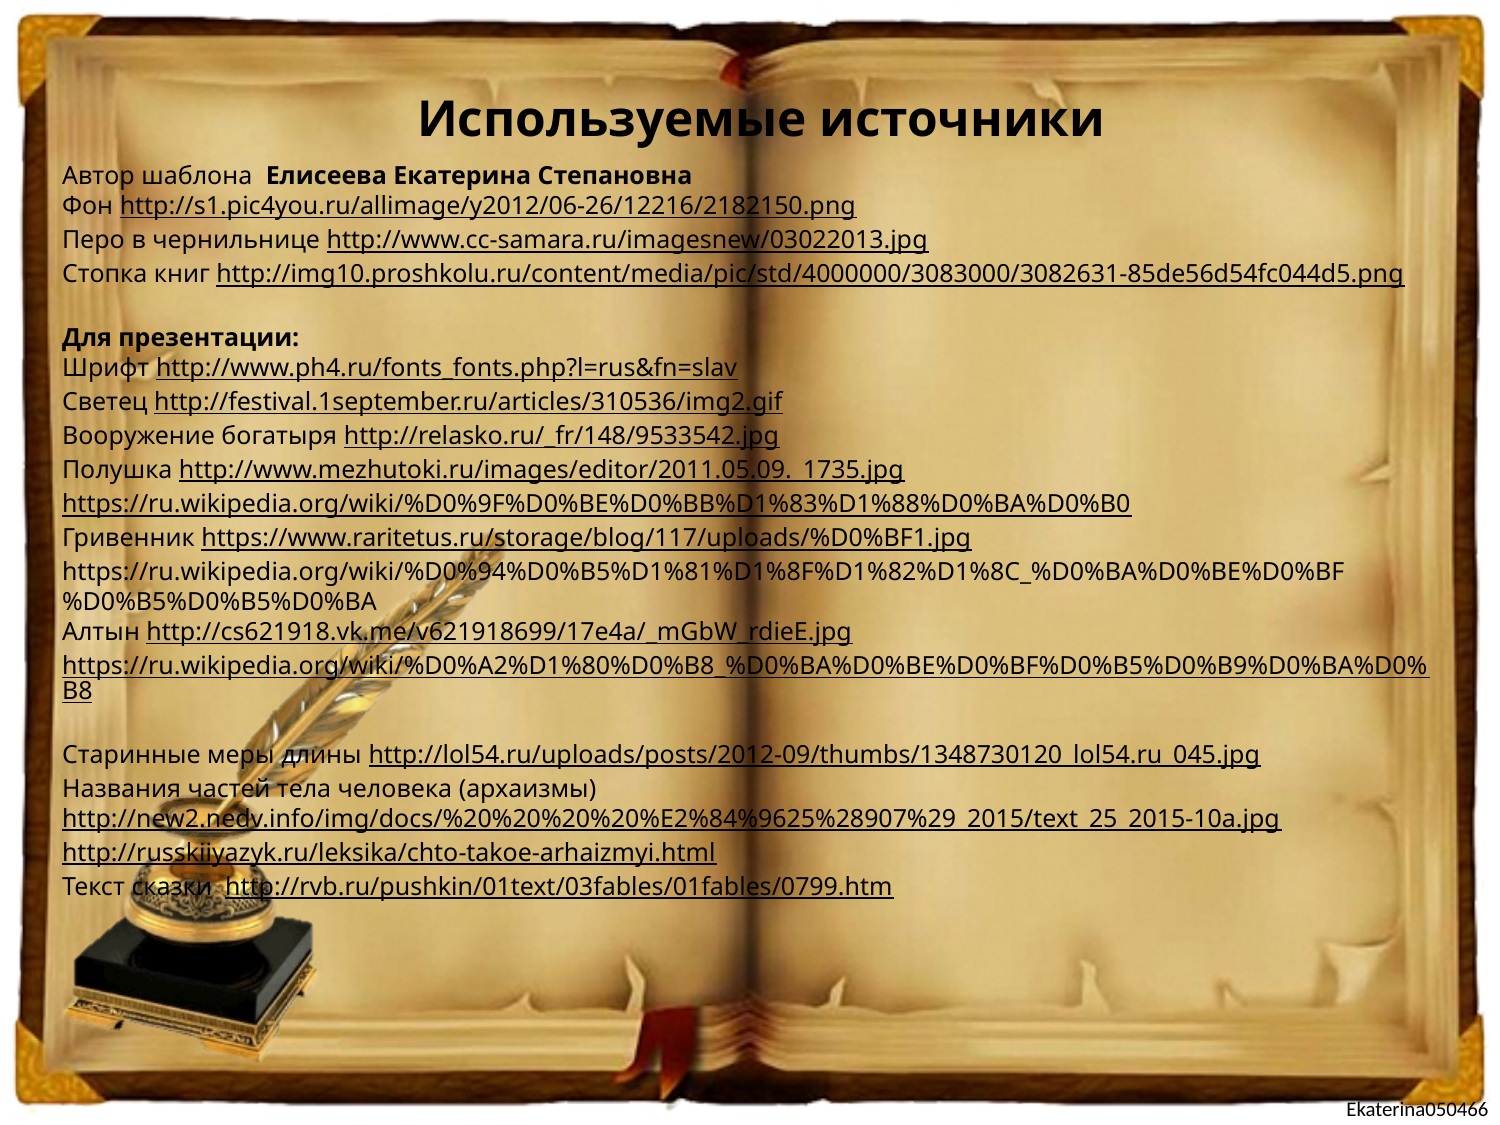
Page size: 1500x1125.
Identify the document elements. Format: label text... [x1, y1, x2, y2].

text_box Автор шаблона Елисеева Екатерина Степановна Фон http://s1.pic4you.ru/allimage/y2012/06-26/12216/2182150.png Перо в чернильнице http://www.cc-samara.ru/imagesnew/03022013.jpg Стопка книг http://img10.proshkolu.ru/content/media/pic/std/4000000/3083000/3082631-85de56d54fc044d5.png Для презентации: Шрифт http://www.ph4.ru/fonts_fonts.php?l=rus&fn=slav Светец http://festival.1september.ru/articles/310536/img2.gif Вооружение богатыря http://relasko.ru/_fr/148/9533542.jpg Полушка http://www.mezhutoki.ru/images/editor/2011.05.09._1735.jpg https://ru.wikipedia.org/wiki/%D0%9F%D0%BE%D0%BB%D1%83%D1%88%D0%BA%D0%B0 Гривенник https://www.raritetus.ru/storage/blog/117/uploads/%D0%BF1.jpg https://ru.wikipedia.org/wiki/%D0%94%D0%B5%D1%81%D1%8F%D1%82%D1%8C_%D0%BA%D0%BE%D0%BF%D0%B5%D0%B5%D0%BA Алтын http://cs621918.vk.me/v621918699/17e4a/_mGbW_rdieE.jpg https://ru.wikipedia.org/wiki/%D0%A2%D1%80%D0%B8_%D0%BA%D0%BE%D0%BF%D0%B5%D0%B9%D0%BA%D0%B8 Старинные меры длины http://lol54.ru/uploads/posts/2012-09/thumbs/1348730120_lol54.ru_045.jpg Названия частей тела человека (архаизмы) http://new2.nedv.info/img/docs/%20%20%20%20%E2%84%9625%28907%29_2015/text_25_2015-10a.jpg http://russkiiyazyk.ru/leksika/chto-takoe-arhaizmyi.html Текст сказки http://rvb.ru/pushkin/01text/03fables/01fables/0799.htm [47, 152, 1447, 887]
text_box Используемые источники [123, 78, 1399, 152]
picture [0, 0, 1500, 1125]
